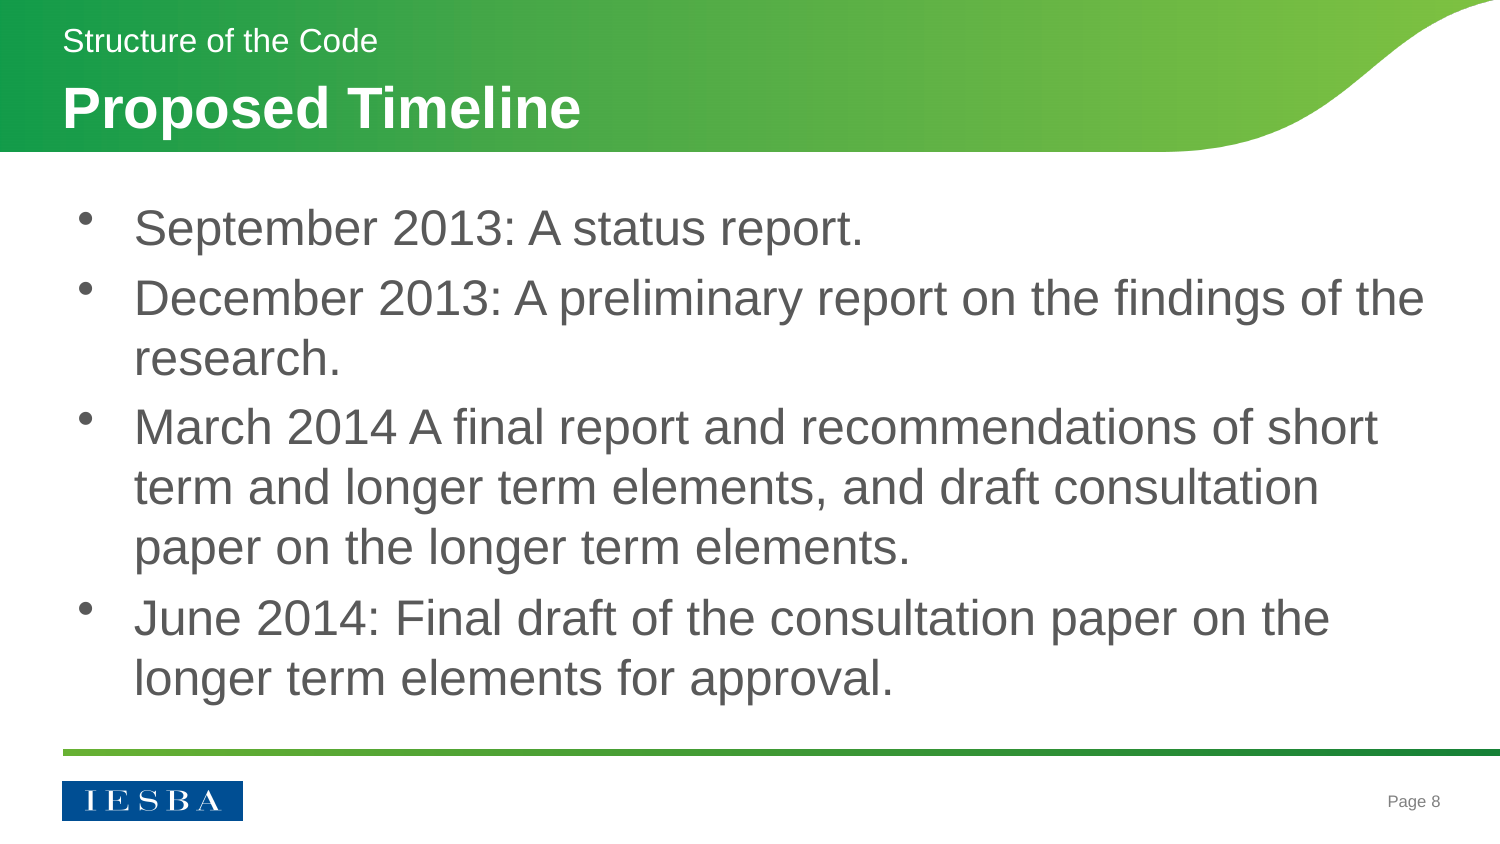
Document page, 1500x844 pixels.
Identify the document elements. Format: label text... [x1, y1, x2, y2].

picture [0, 0, 1497, 152]
list September 2013: A status report. December 2013: A preliminary report on the findings of the research. March 2014 A final report and recommendations of short term and longer term elements, and draft consultation paper on the longer term elements. June 2014: Final draft of the consultation paper on the longer term elements for approval. [62, 187, 1450, 694]
title Proposed Timeline [62, 71, 1300, 138]
subtitle Structure of the Code [62, 18, 650, 60]
picture [62, 781, 243, 821]
